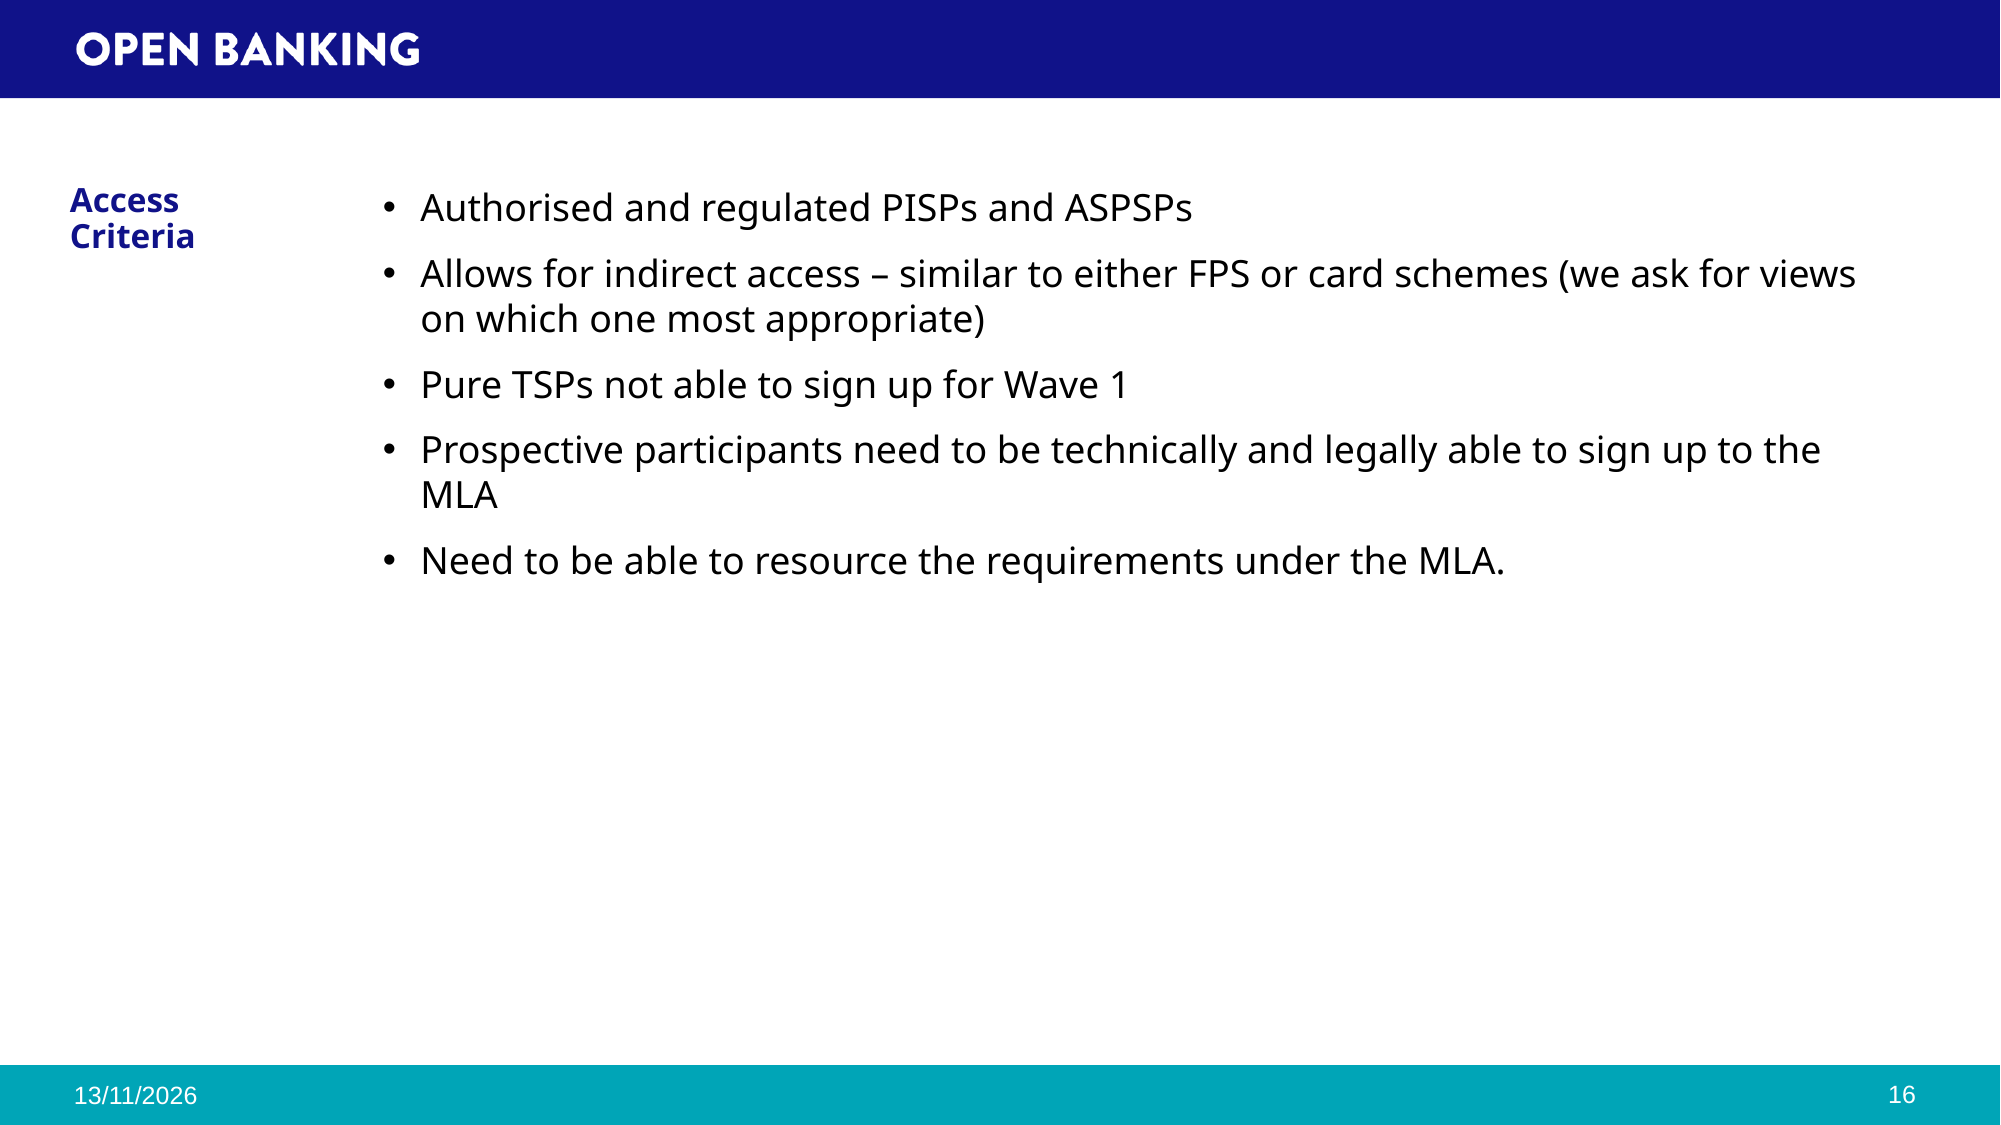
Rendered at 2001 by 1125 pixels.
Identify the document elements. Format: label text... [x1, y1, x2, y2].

picture [43, 0, 452, 99]
footer [662, 1064, 1338, 1124]
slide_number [59, 1065, 509, 1125]
list Authorised and regulated PISPs and ASPSPs Allows for indirect access – similar to either FPS or card schemes (we ask for views on which one most appropriate) Pure TSPs not able to sign up for Wave 1 Prospective participants need to be technically and legally able to sign up to the MLA Need to be able to resource the requirements under the MLA. [367, 176, 1925, 1017]
slide_number 16 [1412, 1064, 1932, 1124]
title Access Criteria [54, 176, 291, 453]
